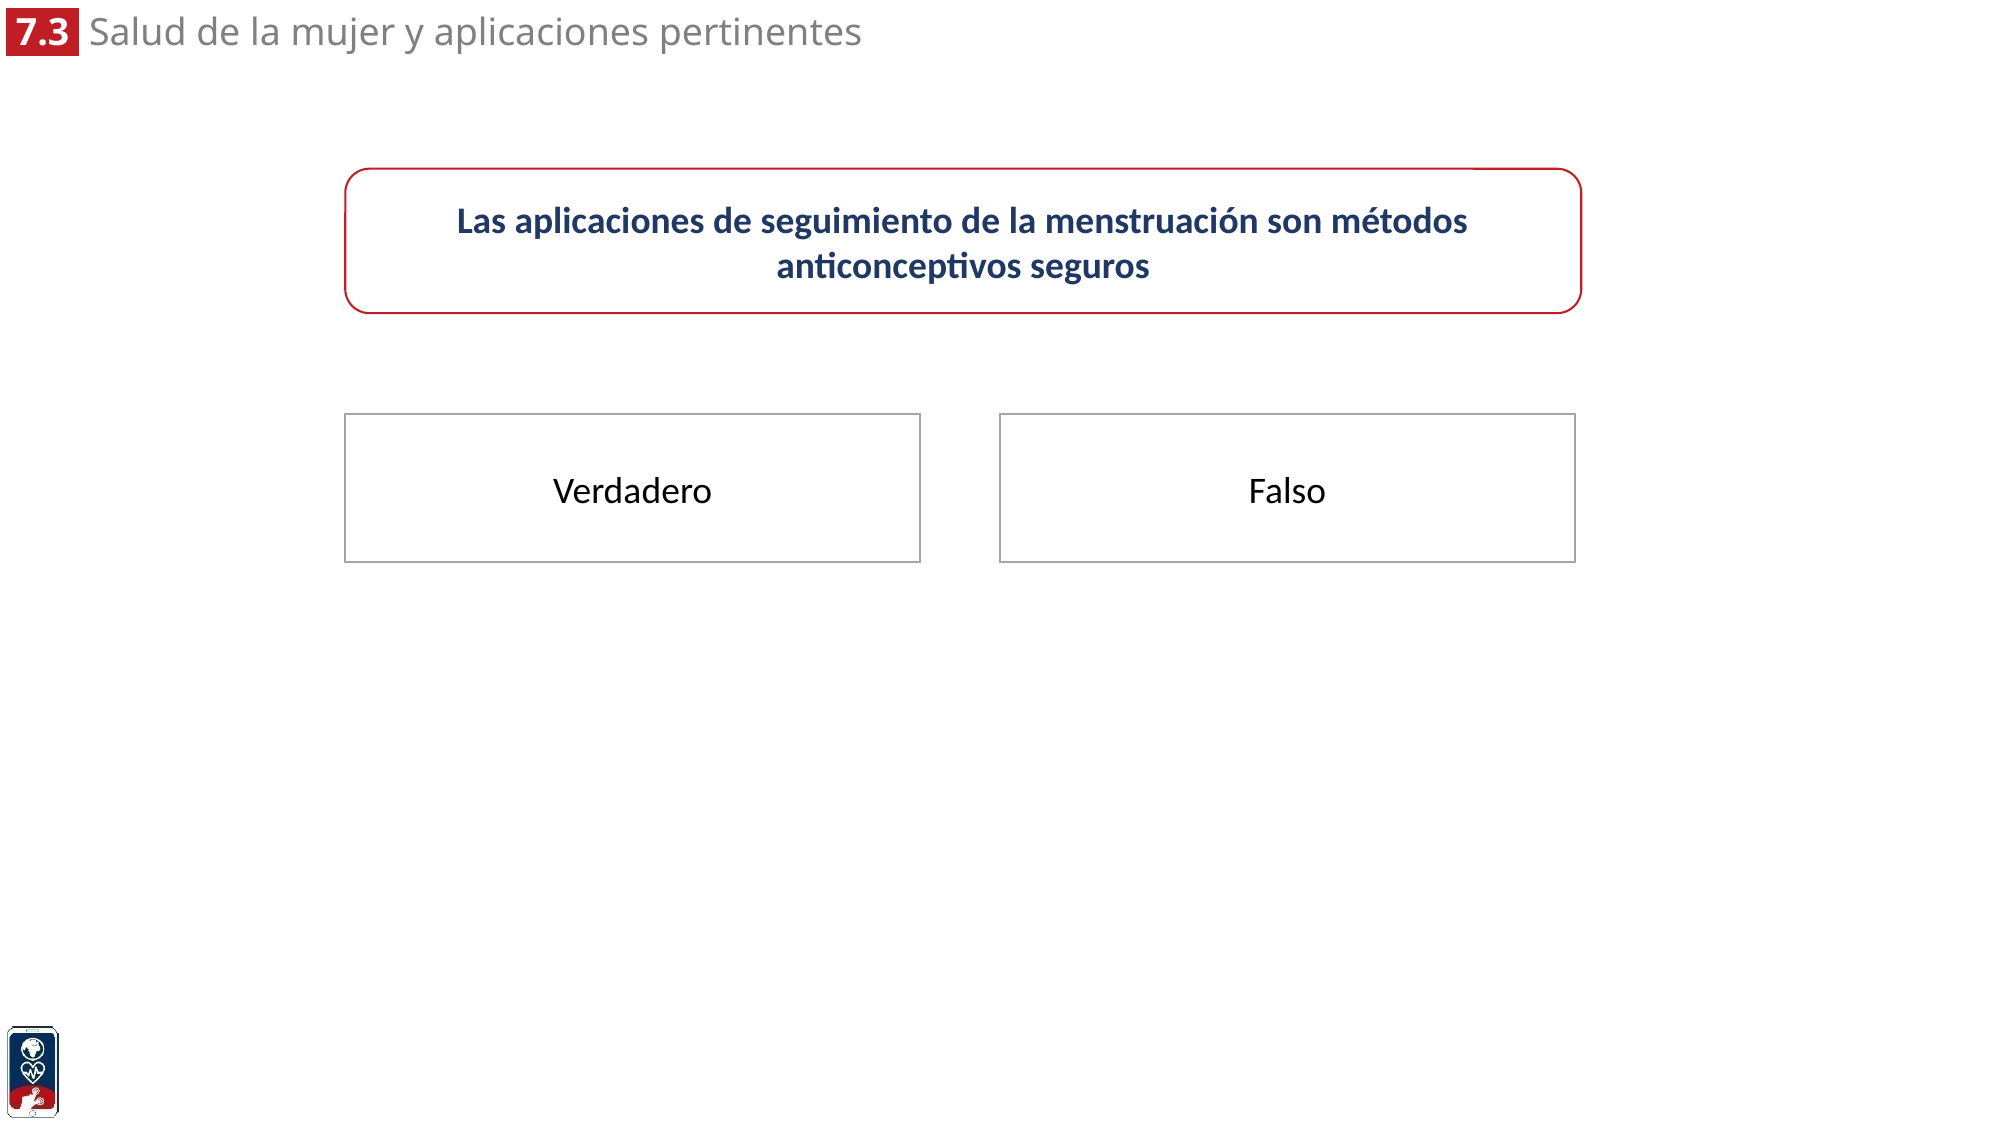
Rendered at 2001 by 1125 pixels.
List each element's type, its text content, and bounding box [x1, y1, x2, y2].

text_box Las aplicaciones de seguimiento de la menstruación son métodos anticonceptivos seguros [344, 167, 1583, 315]
text_box Verdadero [344, 413, 921, 563]
text_box Falso [999, 413, 1576, 563]
picture [7, 1026, 59, 1118]
